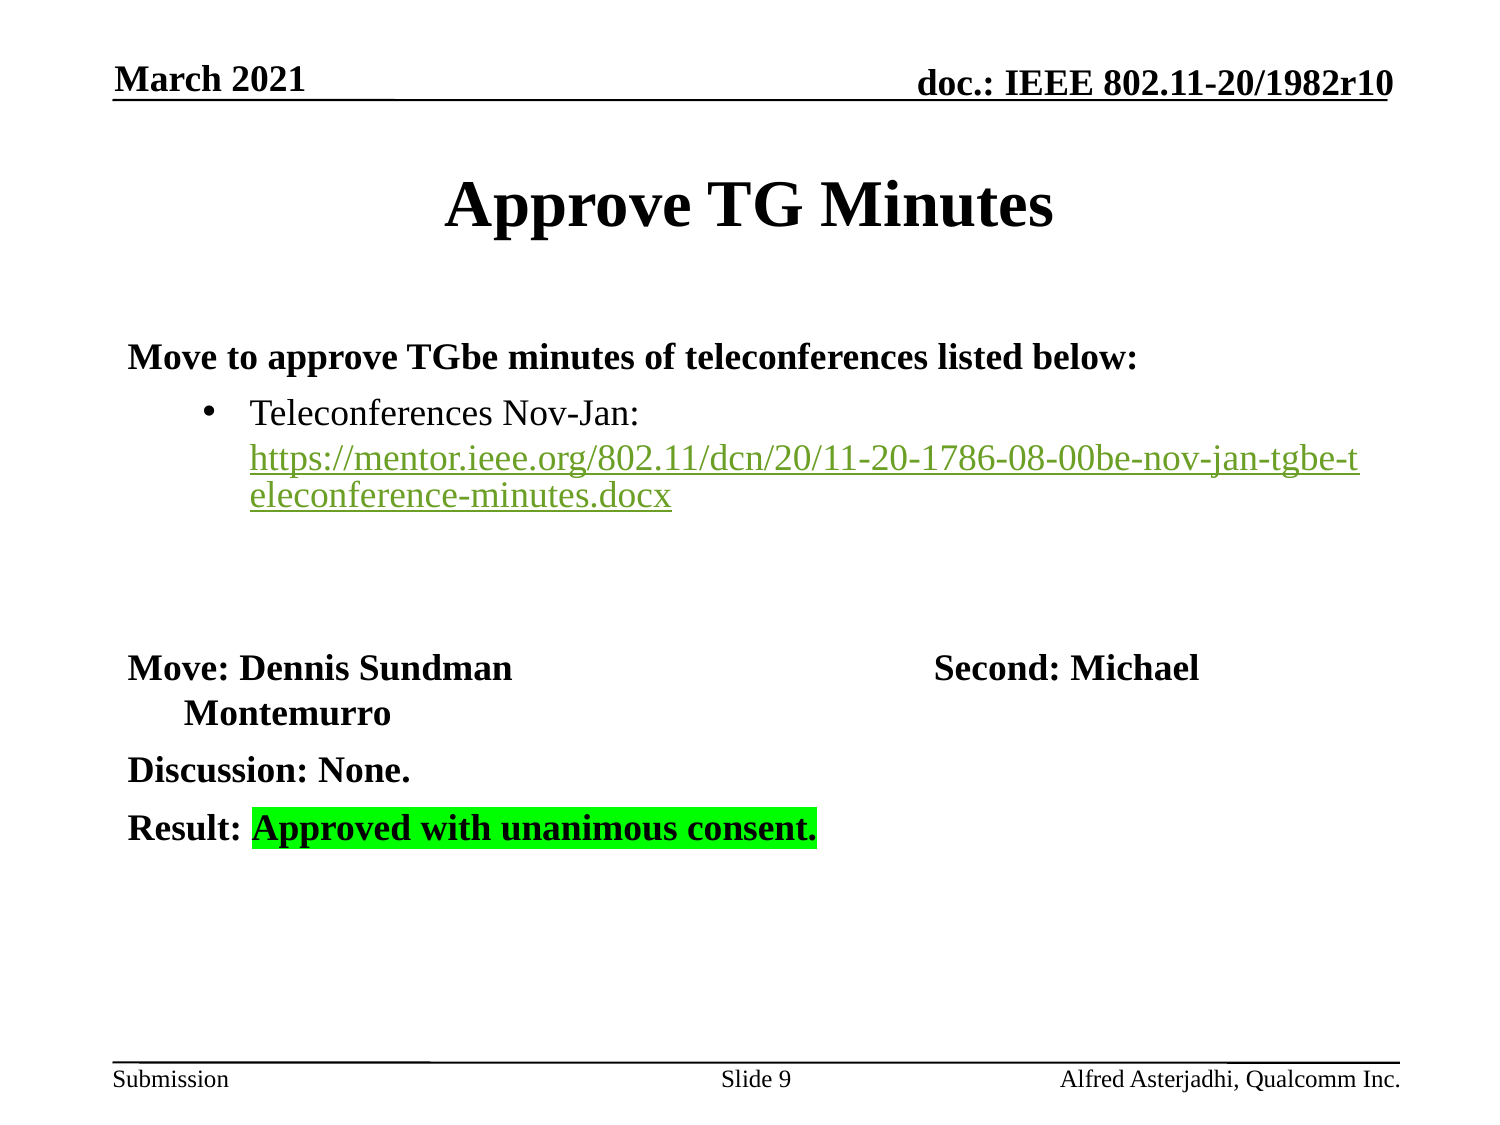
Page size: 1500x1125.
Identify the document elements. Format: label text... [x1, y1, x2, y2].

title Approve TG Minutes [112, 112, 1388, 288]
footer Alfred Asterjadhi, Qualcomm Inc. [878, 1061, 1402, 1093]
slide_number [114, 54, 423, 100]
list Move to approve TGbe minutes of teleconferences listed below: Teleconferences Nov-Jan: https://mentor.ieee.org/802.11/dcn/20/11-20-1786-08-00be-nov-jan-tgbe-teleconference-minutes.docx Move: Dennis Sundman Second: Michael Montemurro Discussion: None. Result: Approved with unanimous consent. [112, 324, 1388, 1000]
slide_number Slide 9 [712, 1061, 800, 1123]
